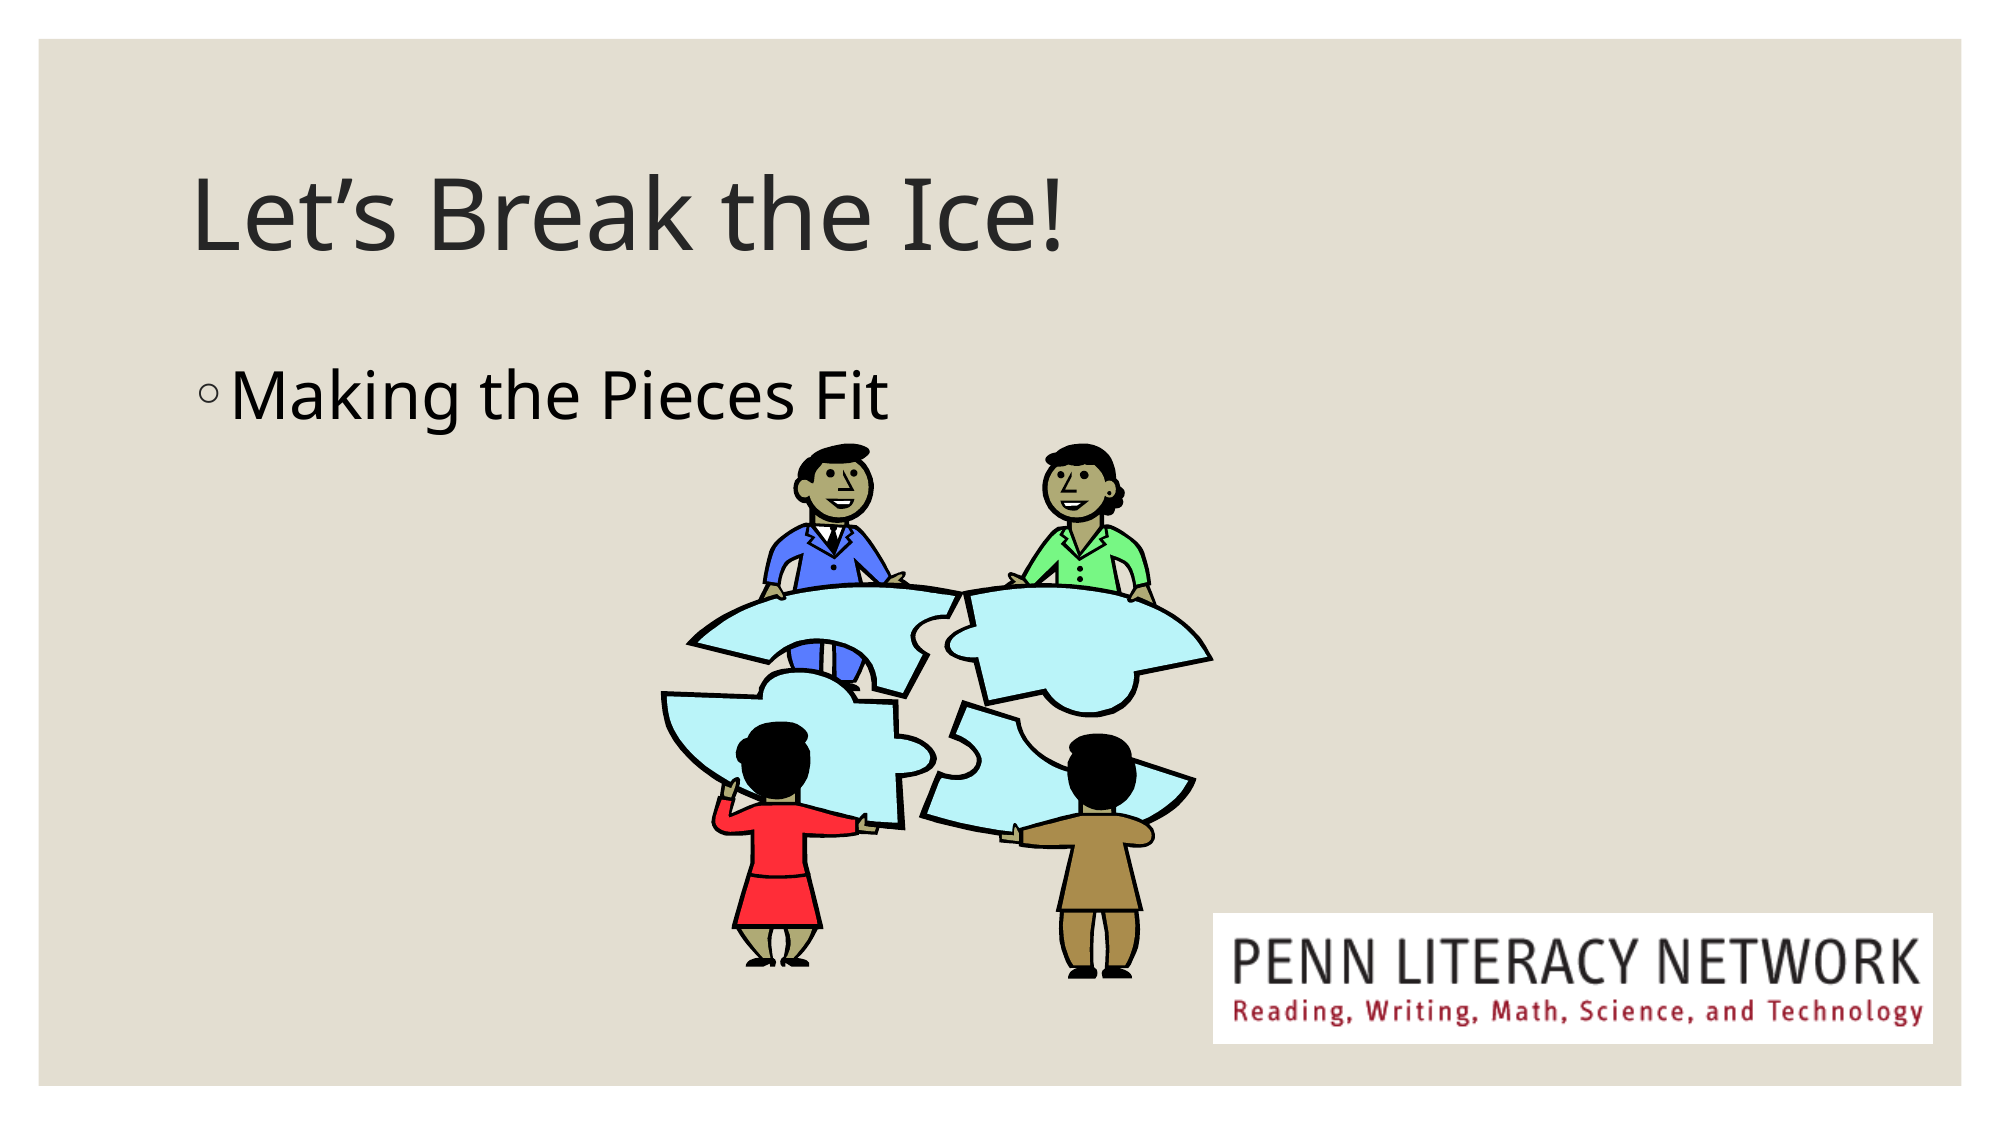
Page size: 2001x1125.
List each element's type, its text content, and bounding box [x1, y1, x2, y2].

picture [660, 443, 1933, 1044]
title Let’s Break the Ice! [174, 105, 1825, 331]
list Making the Pieces Fit [174, 345, 1825, 990]
